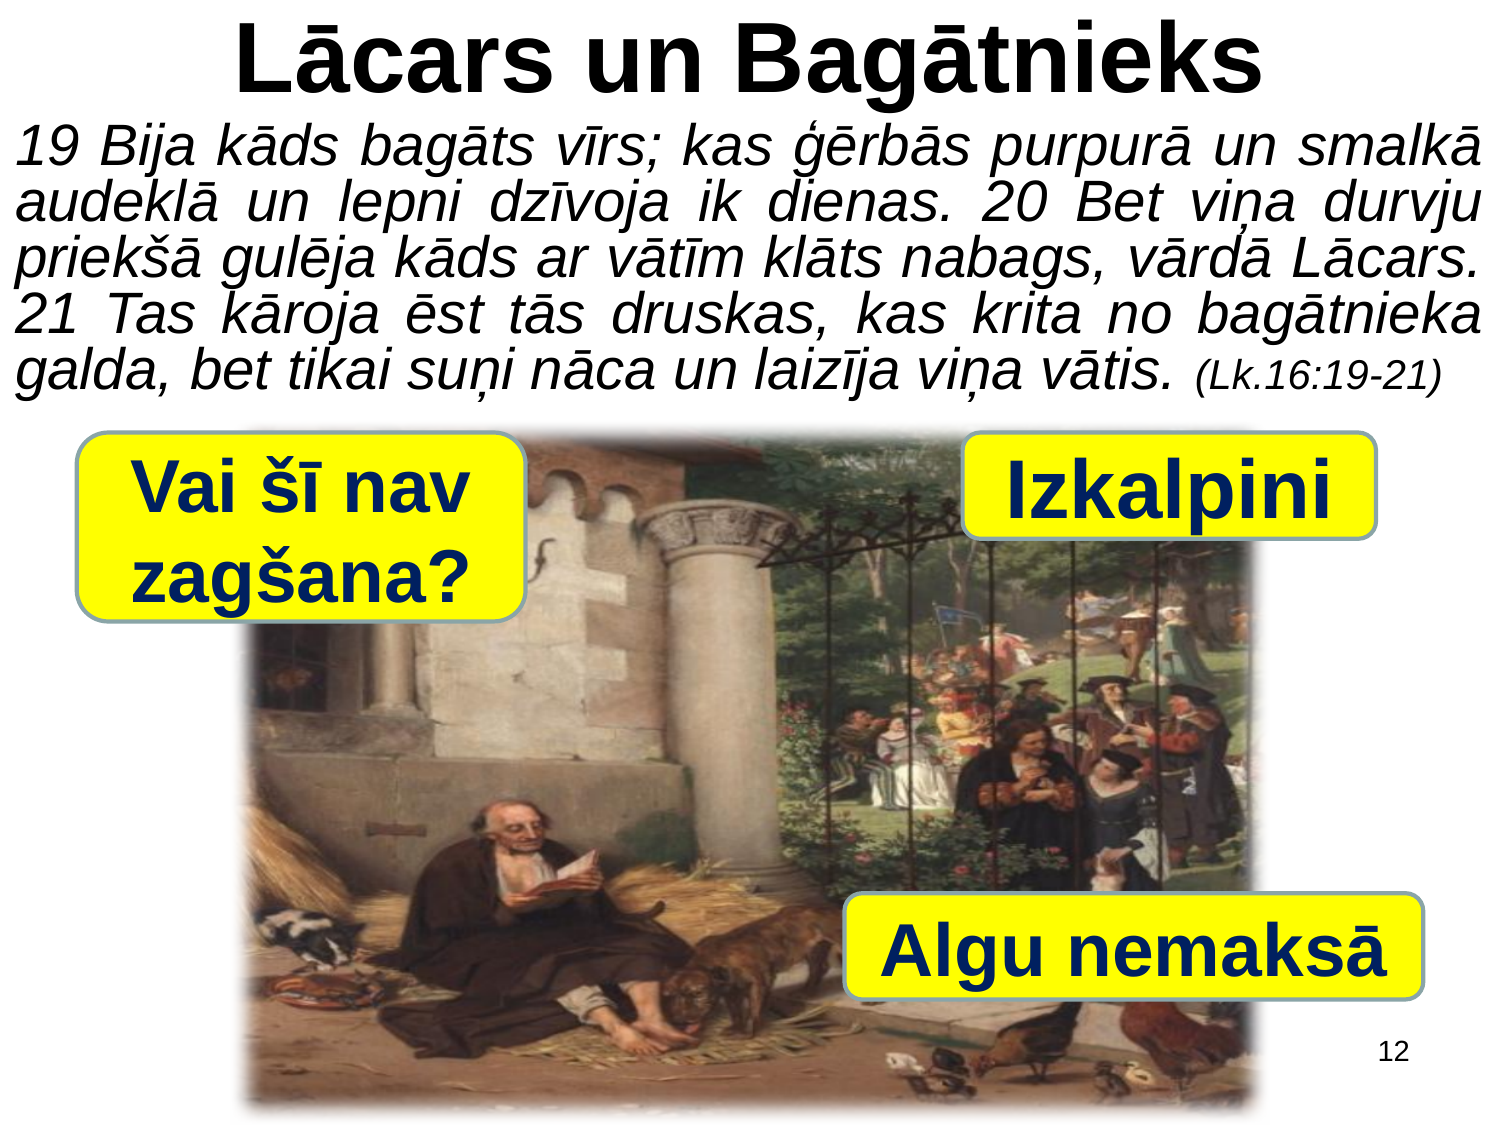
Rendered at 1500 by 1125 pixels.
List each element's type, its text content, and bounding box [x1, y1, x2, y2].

text_box Izkalpini [1276, 430, 1379, 541]
text_box Vai šī nav zagšana? [74, 430, 224, 624]
slide_number 12 [1276, 1024, 1426, 1103]
list 19 Bija kāds bagāts vīrs; kas ģērbās purpurā un smalkā audeklā un lepni dzīvoja ik dienas. 20 Bet viņa durvju priekšā gulēja kāds ar vātīm klāts nabags, vārdā Lācars. 21 Tas kāroja ēst tās druskas, kas krita no bagātnieka galda, bet tikai suņi nāca un laizīja viņa vātis. (Lk.16:19-21) [0, 113, 1500, 291]
picture [229, 420, 1270, 1125]
text_box Algu nemaksā [1276, 891, 1426, 1002]
title Lācars un Bagātnieks [0, 18, 1500, 86]
